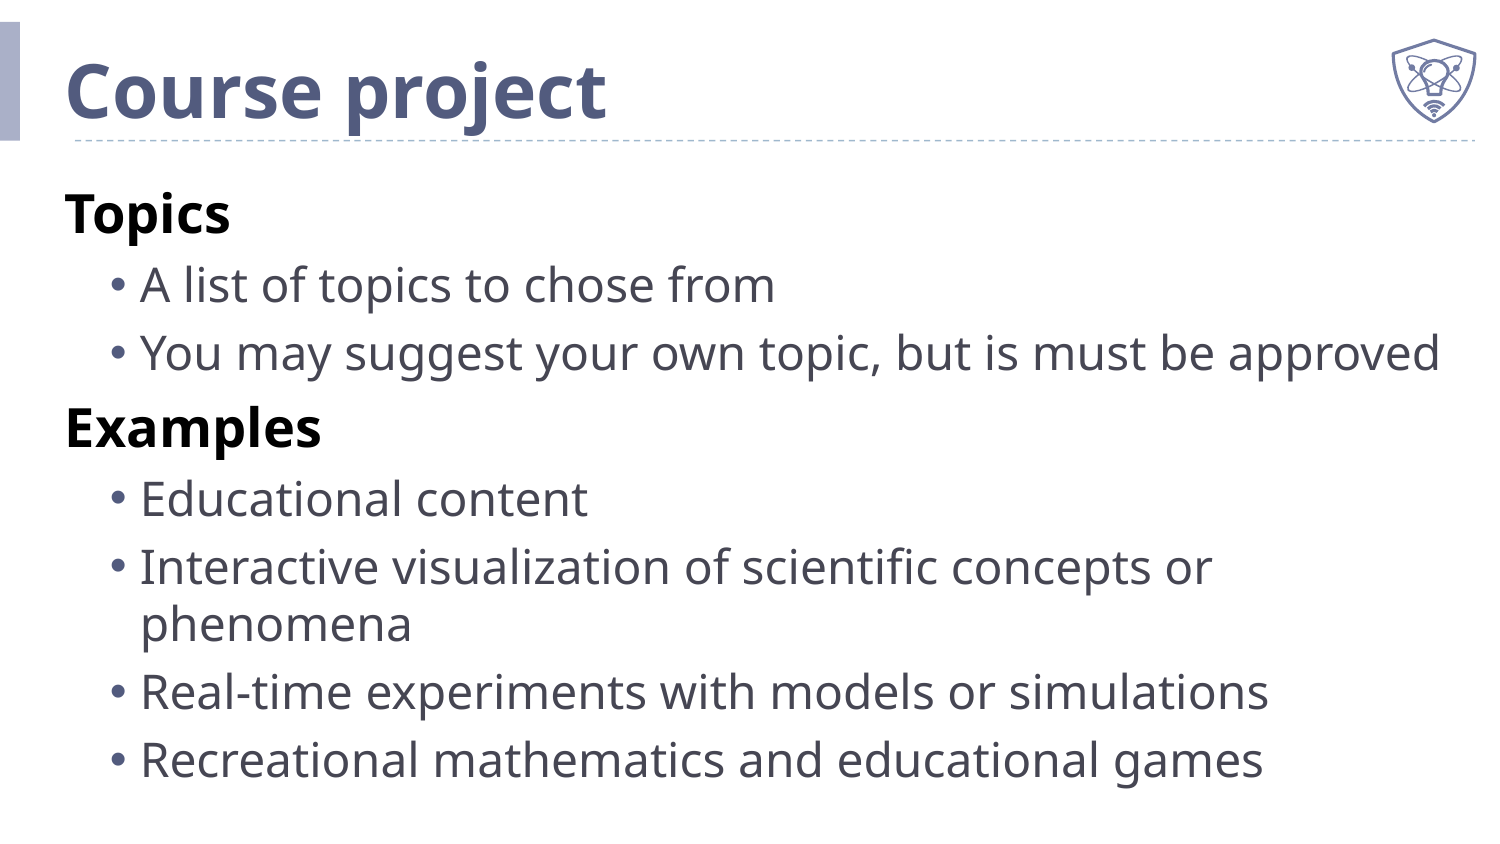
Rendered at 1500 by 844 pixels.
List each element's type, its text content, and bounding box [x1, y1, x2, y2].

list Topics A list of topics to chose from You may suggest your own topic, but is must be approved Examples Educational content Interactive visualization of scientific concepts or phenomena Real-time experiments with models or simulations Recreational mathematics and educational games [50, 171, 1475, 835]
title Course project [50, 18, 1475, 141]
